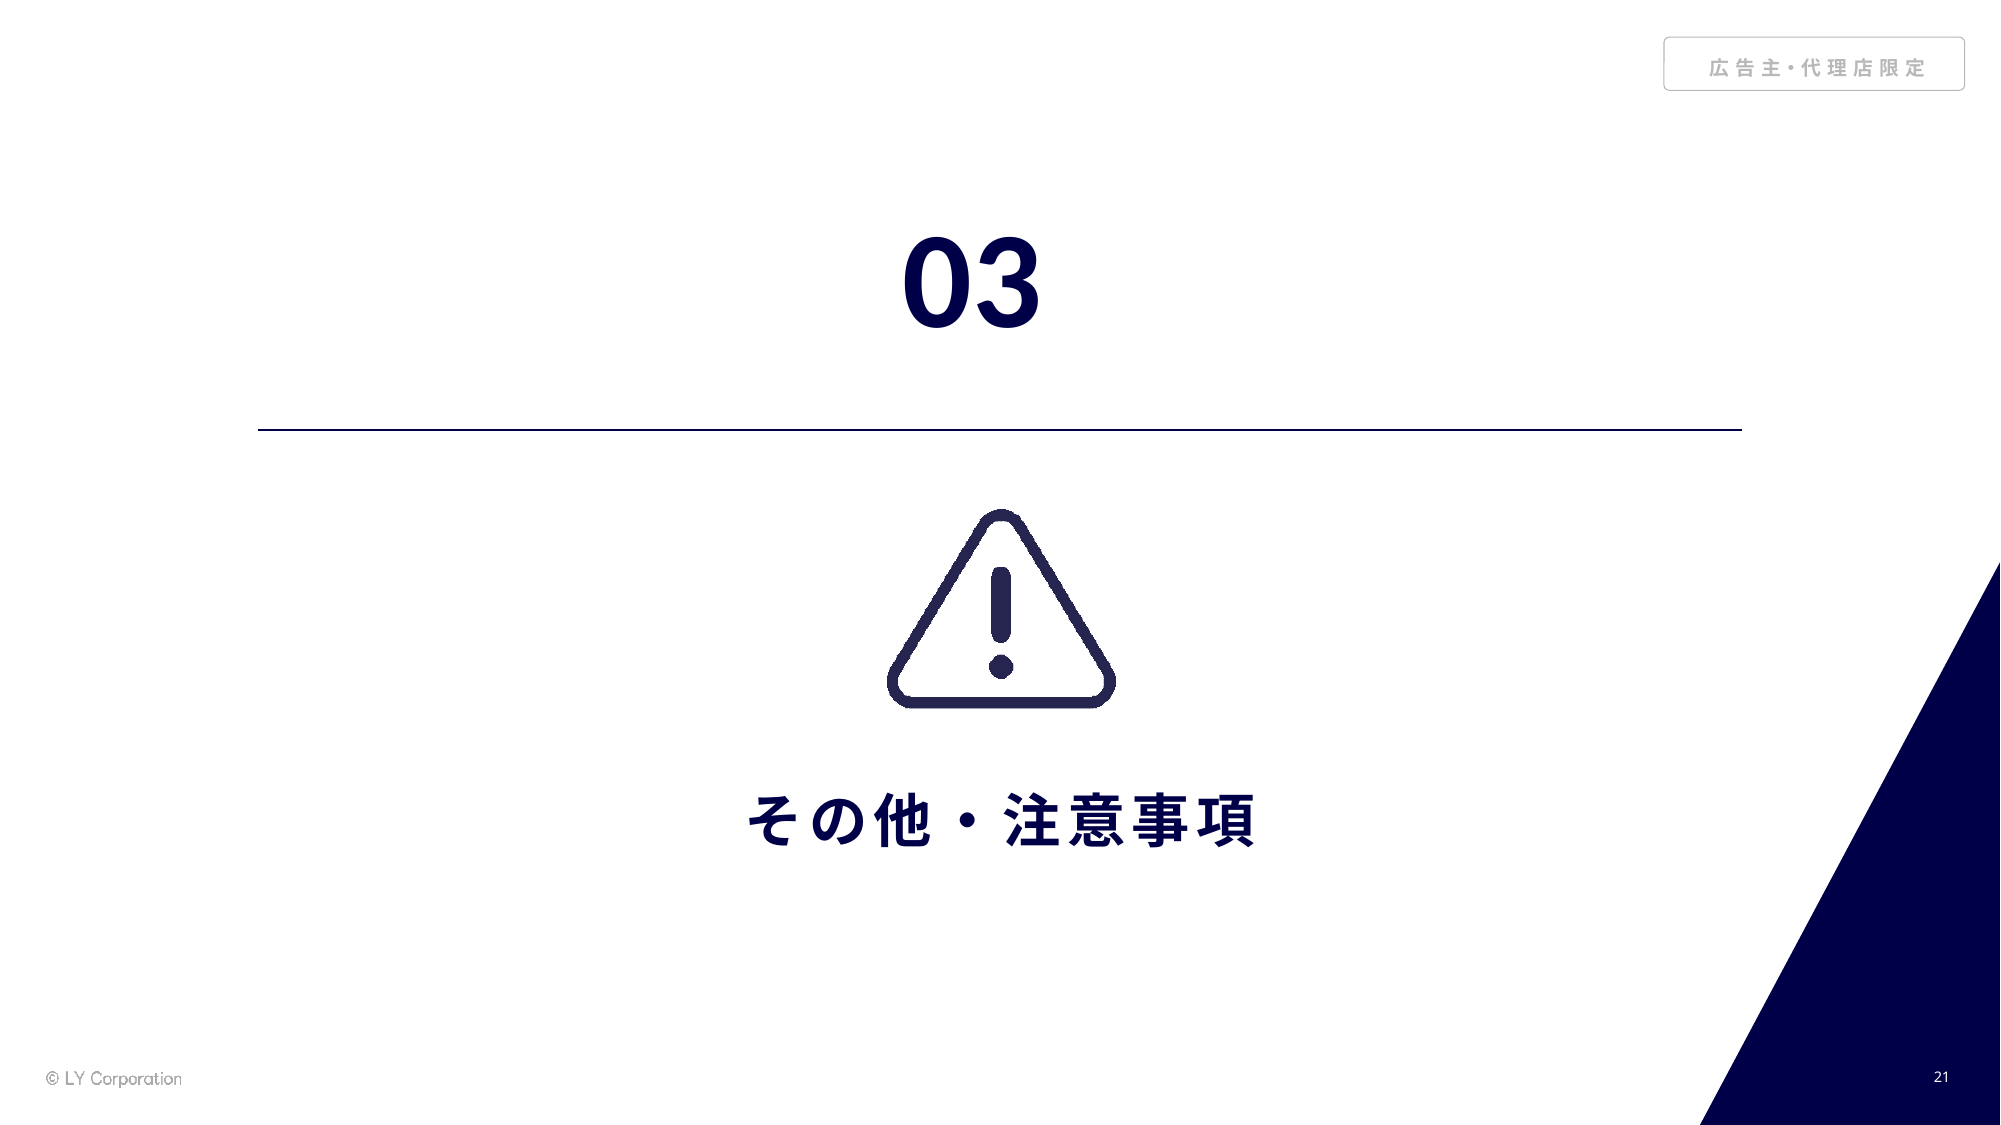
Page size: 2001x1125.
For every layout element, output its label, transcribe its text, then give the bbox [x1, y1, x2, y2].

picture [869, 490, 1131, 733]
picture [46, 1071, 181, 1088]
list 03 [887, 200, 1113, 375]
list その他・注意事項 [512, 785, 1488, 875]
